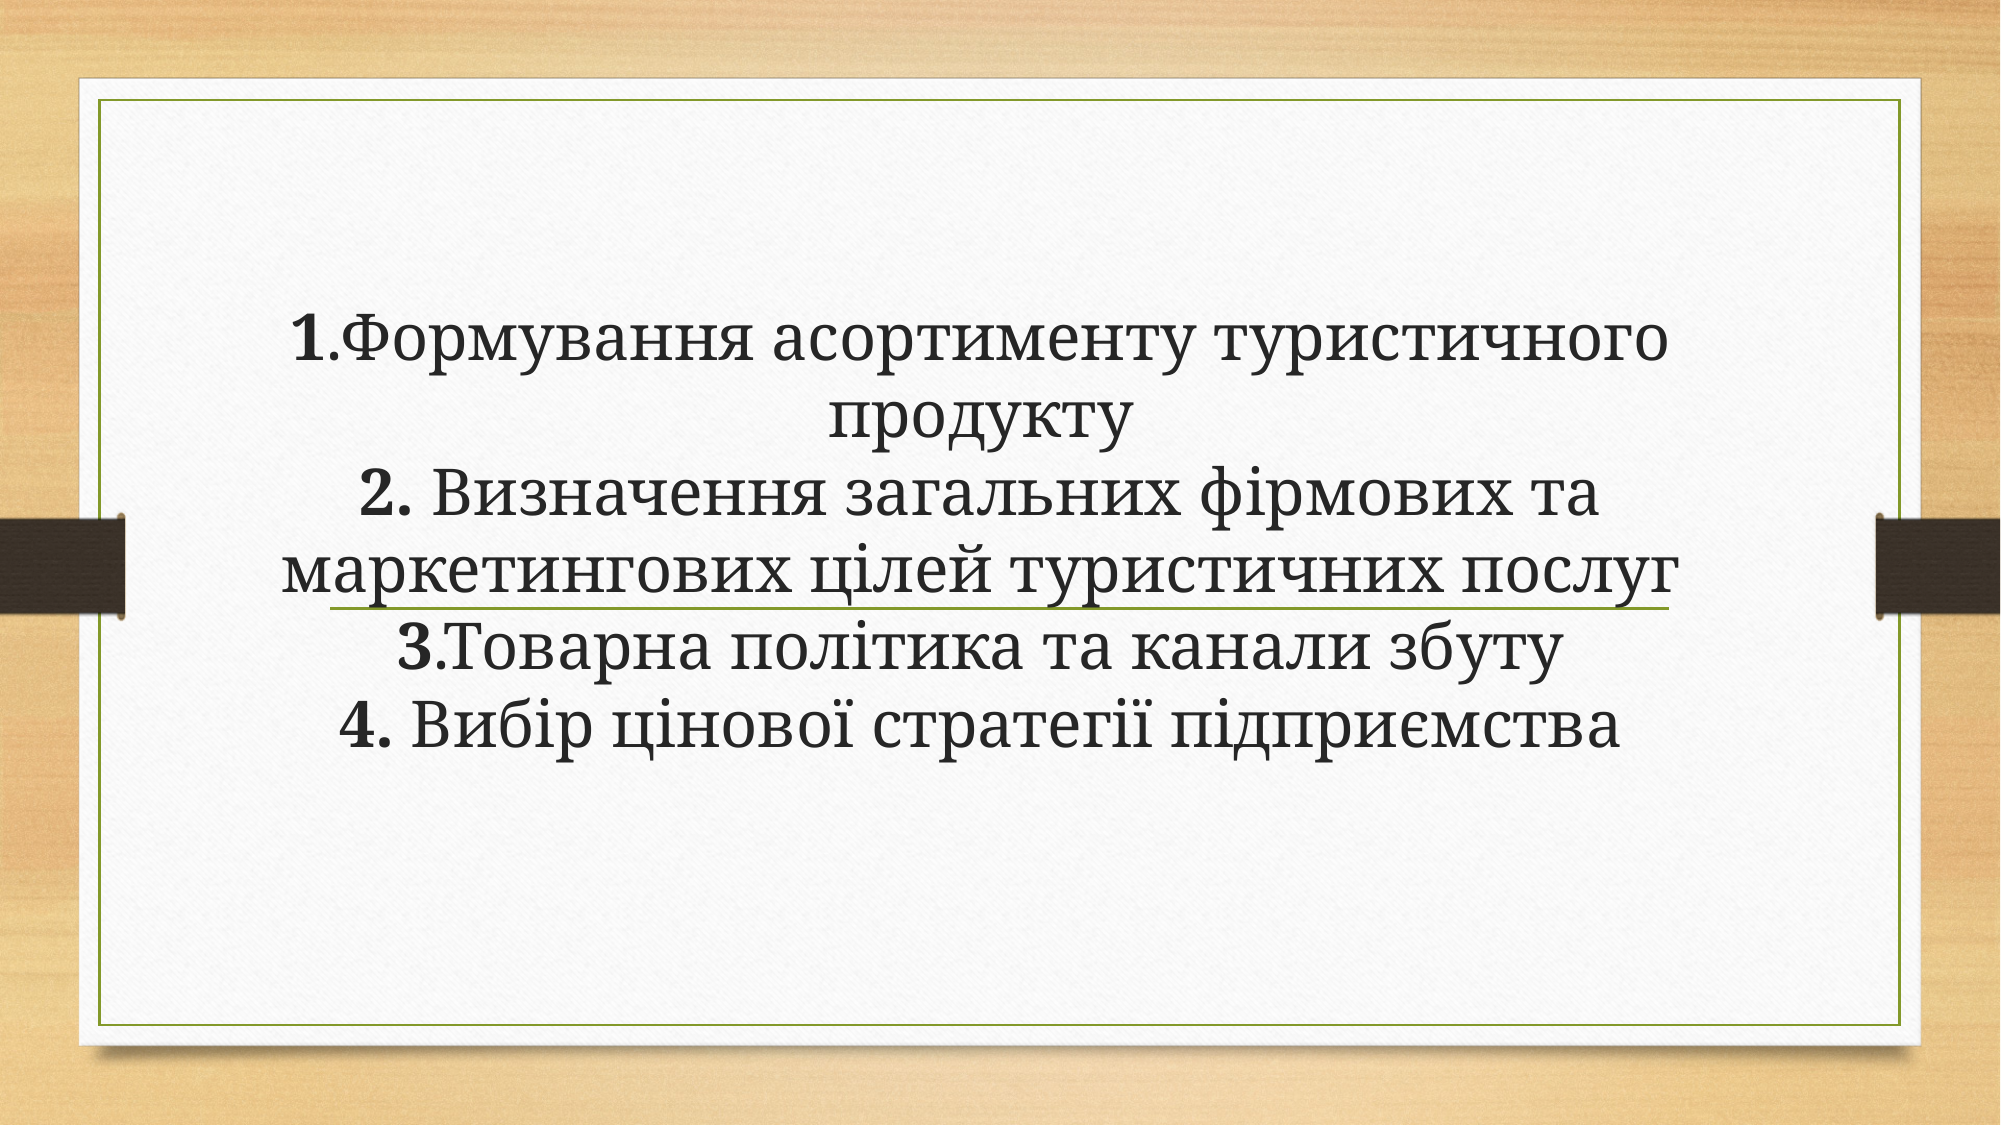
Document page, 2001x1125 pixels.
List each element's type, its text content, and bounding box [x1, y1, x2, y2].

picture [0, 0, 2001, 1125]
title 1.Формування асортименту туристичного продукту 2. Визначення загальних фірмових та маркетингових цілей туристичних послуг 3.Товарна політика та канали збуту 4. Вибір цінової стратегії підприємства [118, 62, 1844, 878]
